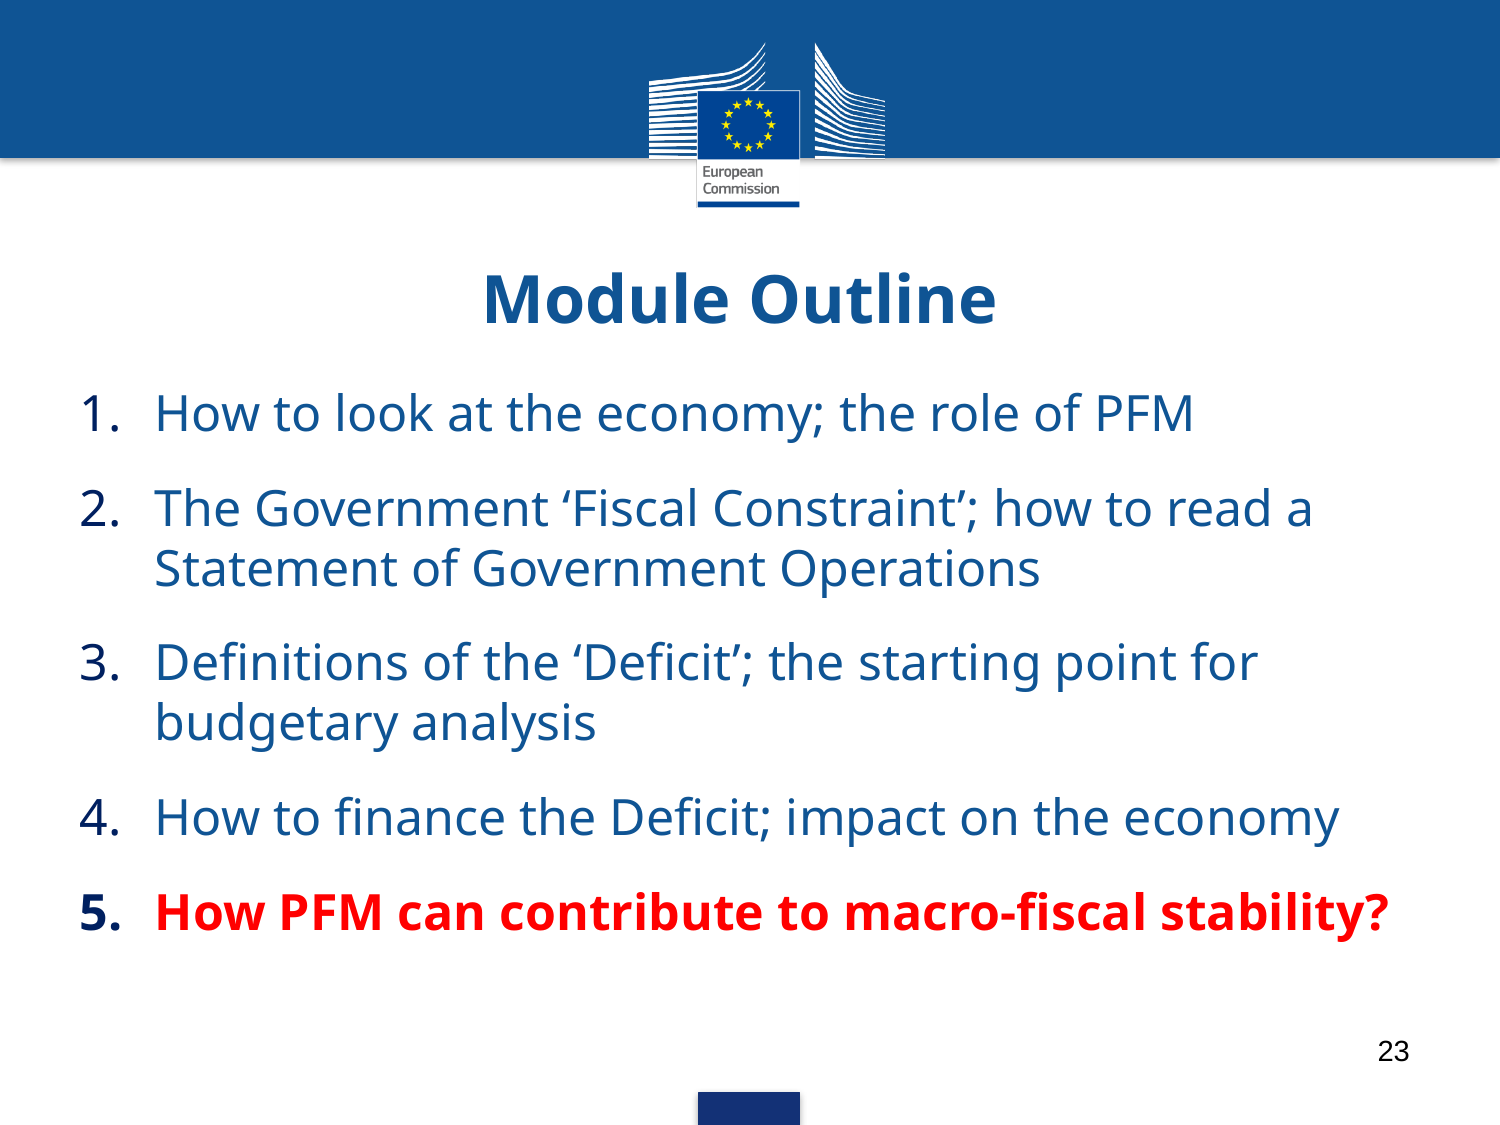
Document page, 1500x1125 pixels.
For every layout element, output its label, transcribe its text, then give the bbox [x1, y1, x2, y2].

picture [649, 42, 885, 208]
list How to look at the economy; the role of PFM The Government ‘Fiscal Constraint’; how to read a Statement of Government Operations Definitions of the ‘Deficit’; the starting point for budgetary analysis How to finance the Deficit; impact on the economy How PFM can contribute to macro-fiscal stability? [64, 373, 1483, 985]
title Module Outline [64, 219, 1416, 373]
slide_number 23 [1074, 1024, 1426, 1103]
